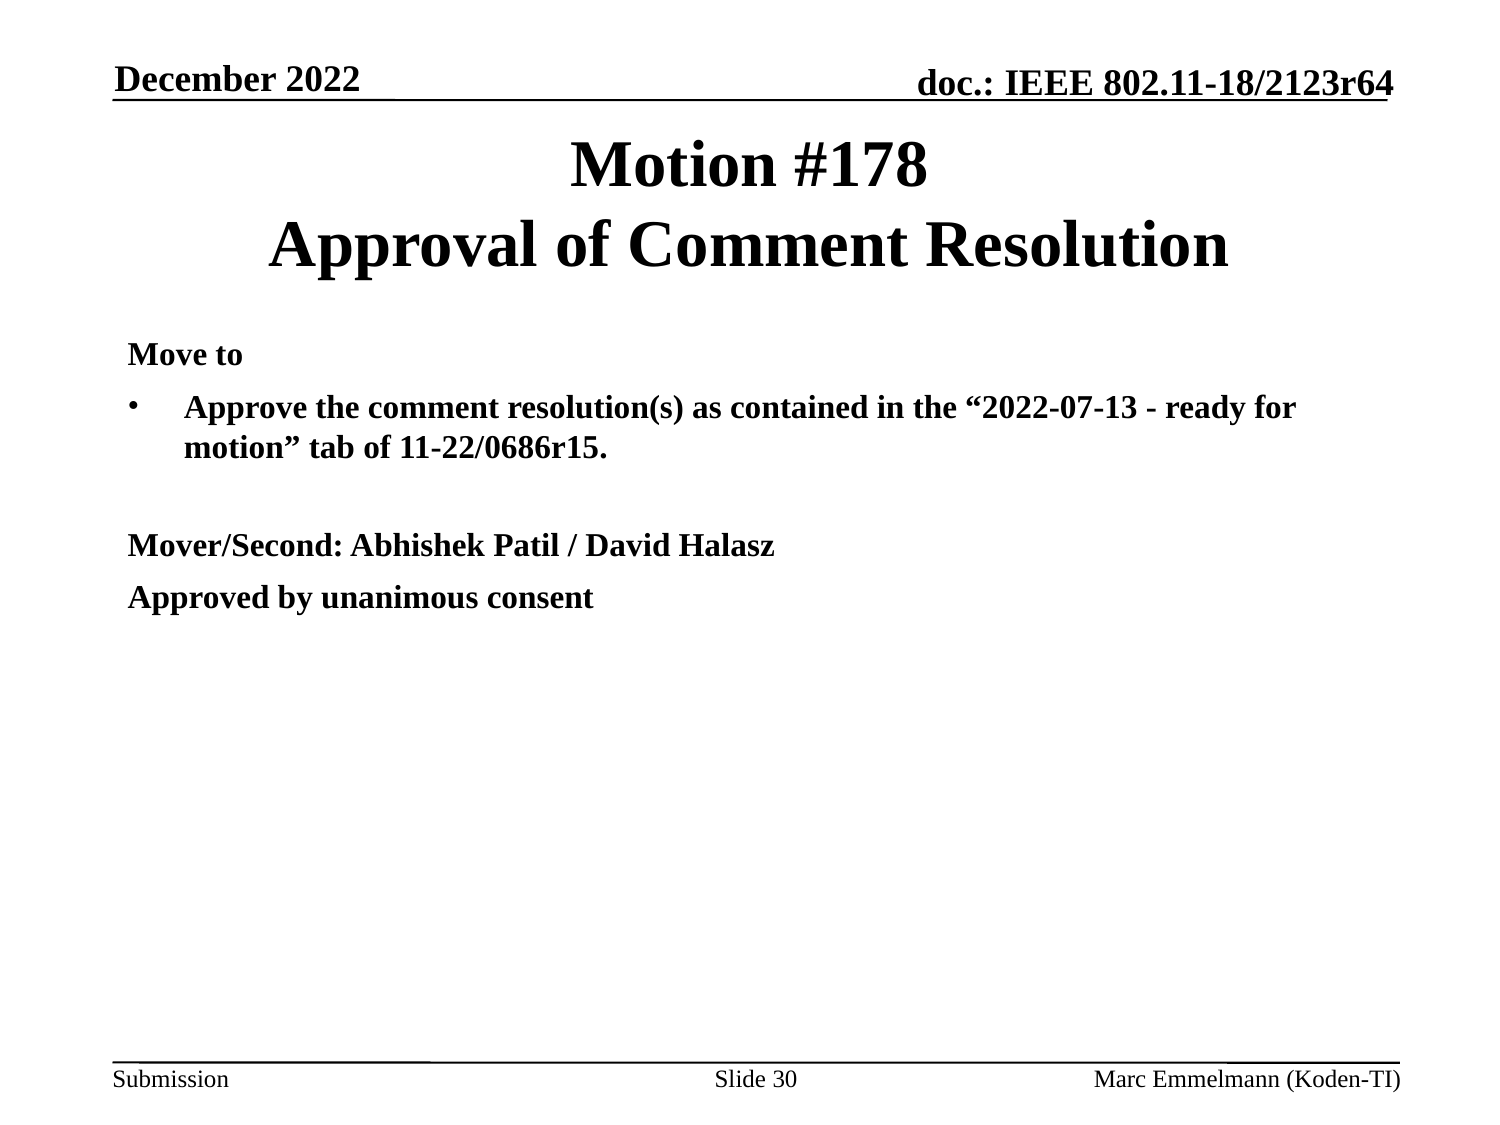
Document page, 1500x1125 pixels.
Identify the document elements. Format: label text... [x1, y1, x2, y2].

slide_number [114, 54, 423, 100]
footer Marc Emmelmann (Koden-TI) [878, 1061, 1402, 1093]
title Motion #178 Approval of Comment Resolution [112, 112, 1388, 288]
list Move to Approve the comment resolution(s) as contained in the “2022-07-13 - ready for motion” tab of 11-22/0686r15. Mover/Second: Abhishek Patil / David Halasz Approved by unanimous consent [112, 324, 1388, 1000]
slide_number Slide 30 [712, 1061, 800, 1123]
